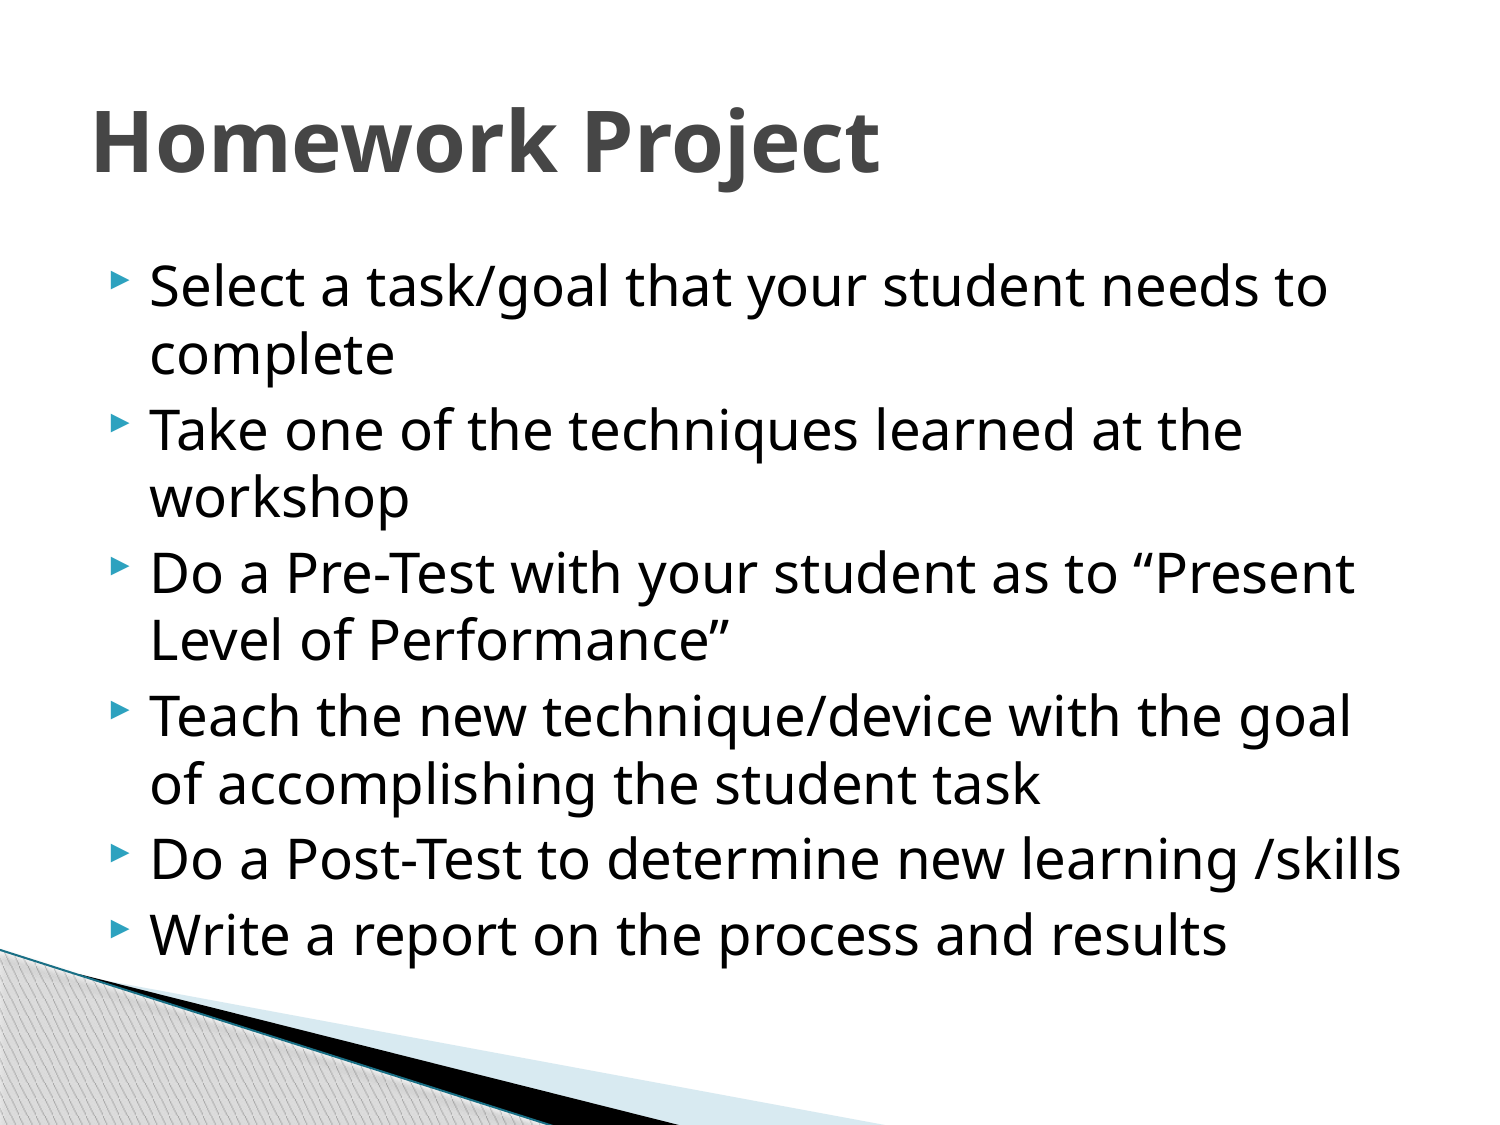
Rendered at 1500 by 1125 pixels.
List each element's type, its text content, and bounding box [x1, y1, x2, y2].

title Homework Project [75, 45, 1425, 233]
list Select a task/goal that your student needs to complete Take one of the techniques learned at the workshop Do a Pre-Test with your student as to “Present Level of Performance” Teach the new technique/device with the goal of accomplishing the student task Do a Post-Test to determine new learning /skills Write a report on the process and results [75, 243, 1425, 986]
